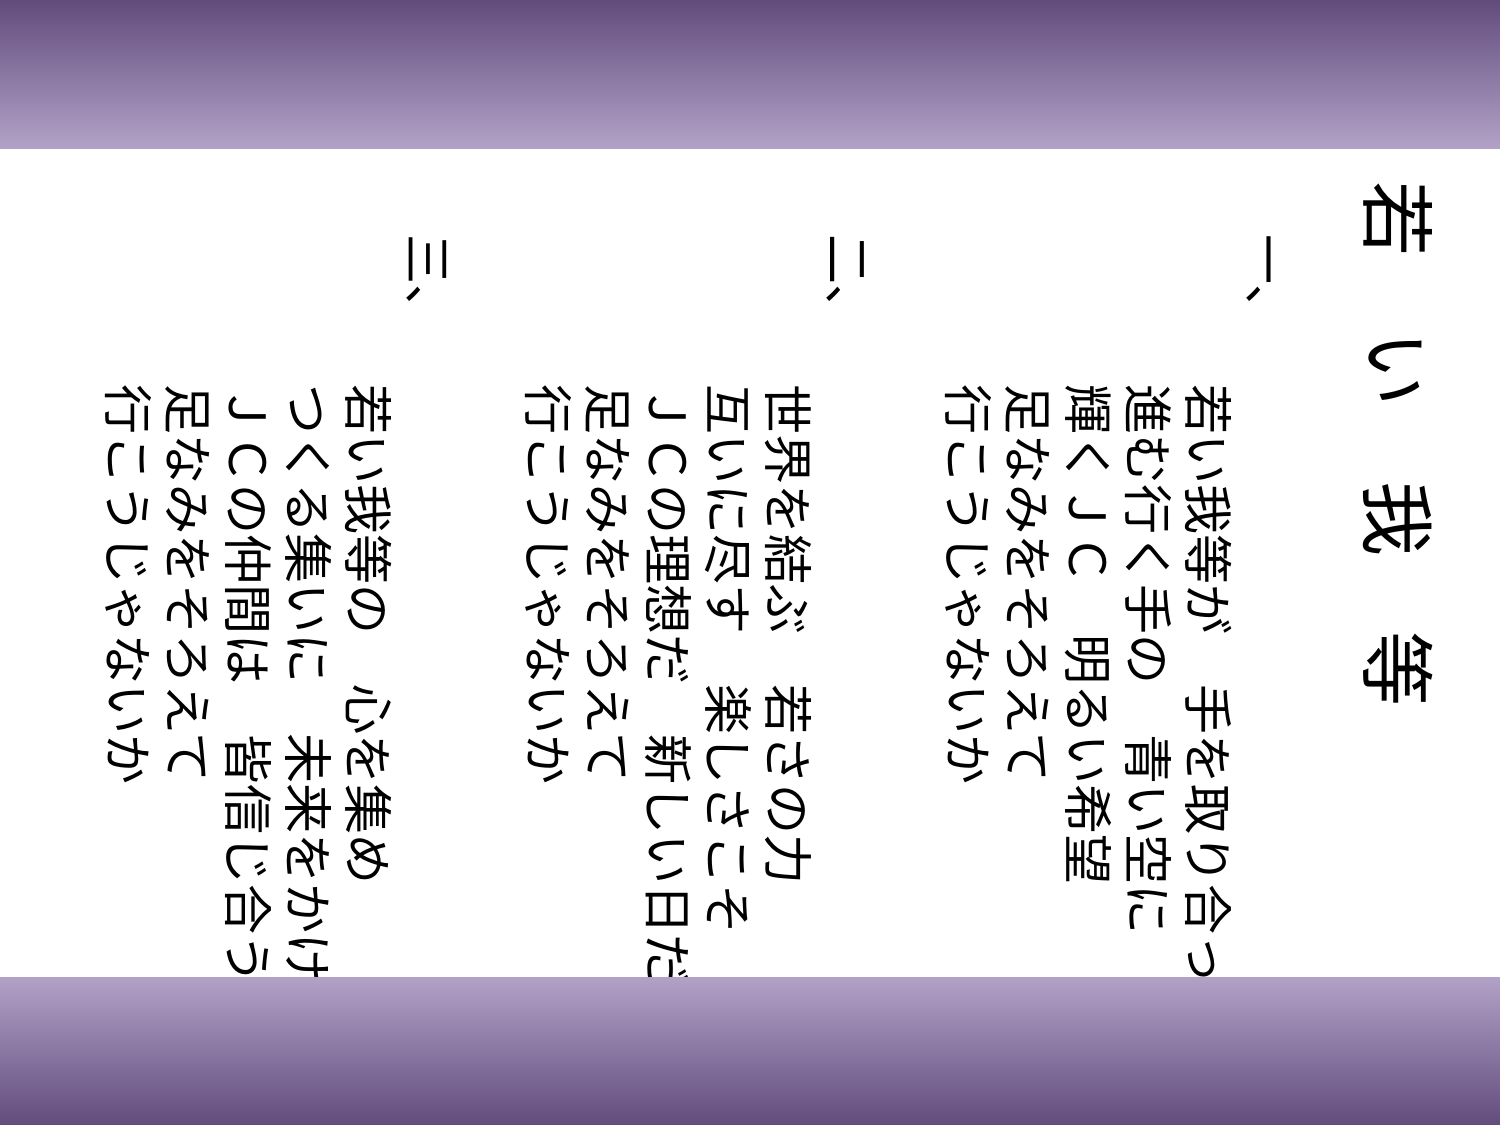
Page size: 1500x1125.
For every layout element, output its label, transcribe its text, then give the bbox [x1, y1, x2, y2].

text_box [0, 975, 1500, 1125]
text_box [0, 0, 1500, 151]
text_box 一、 若い我等が 手を取り合って 進む行く手の 青い空に 輝くＪＣ 明るい希望 足なみをそろえて 行こうじゃないか 二、 世界を結ぶ 若さの力 互いに尽す 楽しさこそ ＪＣの理想だ 新しい日だ 足なみをそろえて 行こうじゃないか 三、 若い我等の 心を集め つくる集いに 未来をかけて ＪＣの仲間は 皆信じ合う 足なみをそろえて 行こうじゃないか [64, 219, 1307, 975]
text_box 若 い 我 等 [1330, 166, 1452, 622]
